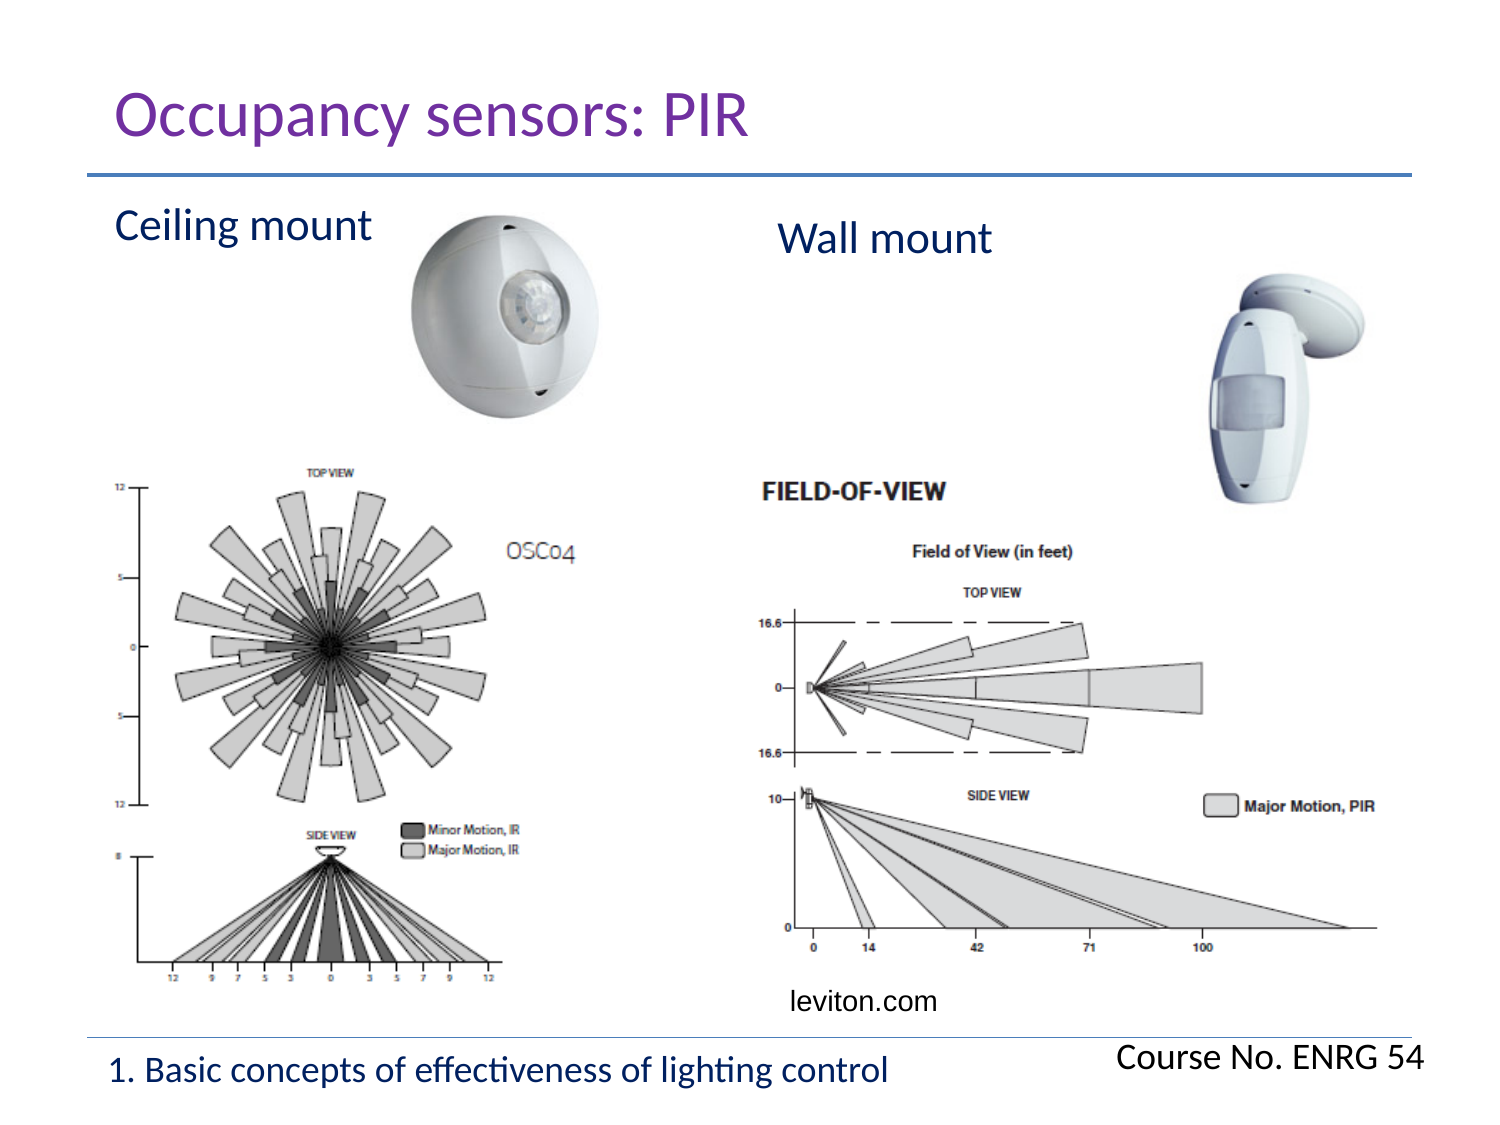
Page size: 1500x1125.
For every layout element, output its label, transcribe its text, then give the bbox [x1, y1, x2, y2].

text_box Ceiling mount [99, 187, 525, 258]
text_box Wall mount [762, 200, 1188, 270]
picture [399, 212, 612, 424]
text_box Occupancy sensors: PIR [99, 62, 1425, 238]
text_box 1. Basic concepts of effectiveness of lighting control [92, 1046, 905, 1098]
picture [87, 449, 593, 1001]
picture [749, 249, 1424, 969]
text_box Course No. ENRG 54 [1101, 1024, 1441, 1085]
text_box leviton.com [775, 977, 954, 1025]
